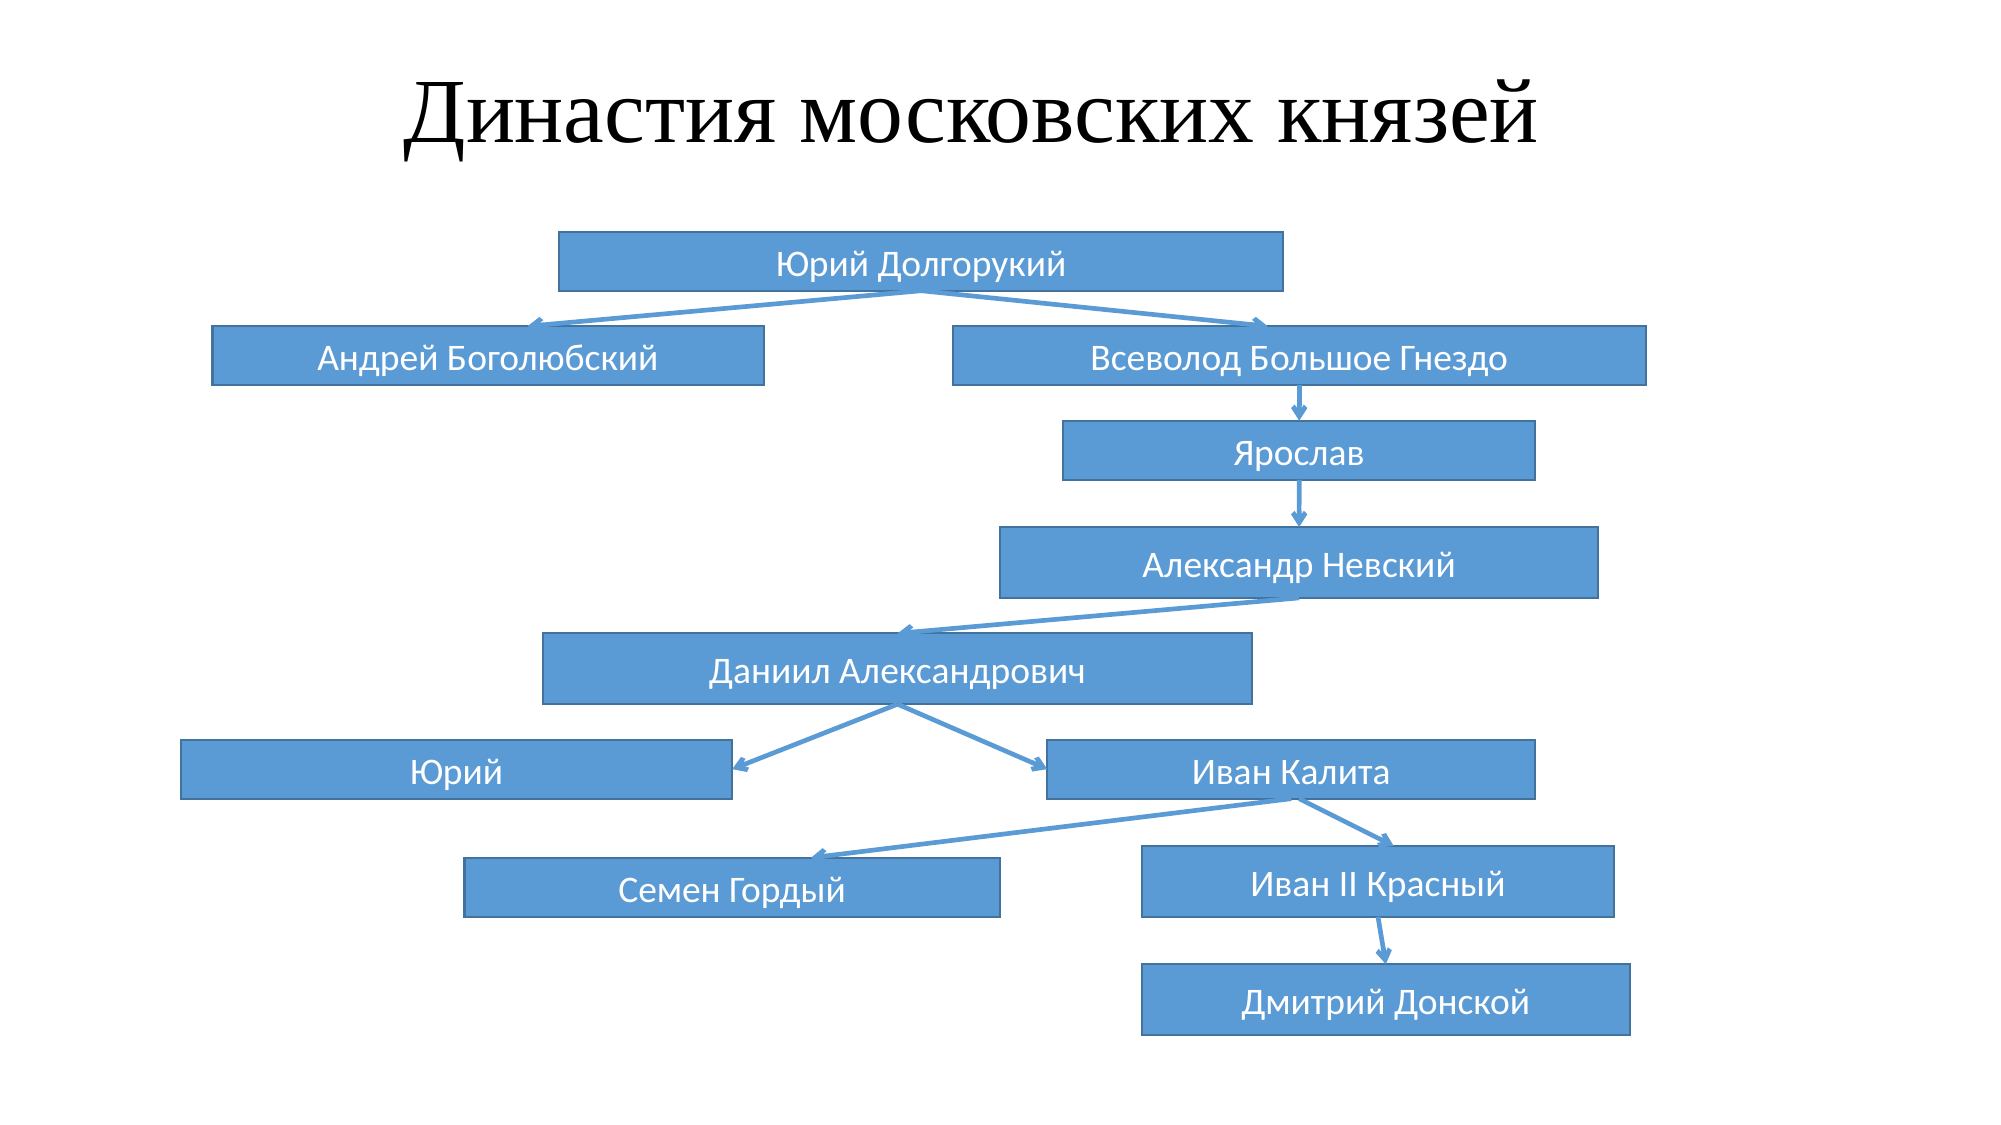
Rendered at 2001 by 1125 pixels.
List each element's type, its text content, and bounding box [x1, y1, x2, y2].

text_box Всеволод Большое Гнездо [952, 325, 1647, 386]
text_box Андрей Боголюбский [211, 325, 765, 386]
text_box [1299, 798, 1394, 846]
text_box Ярослав [1062, 420, 1536, 481]
text_box Иван II Красный [1141, 845, 1615, 918]
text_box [1377, 916, 1386, 965]
text_box Иван Калита [1046, 739, 1536, 800]
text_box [897, 597, 1300, 634]
text_box Даниил Александрович [542, 632, 1253, 705]
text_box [527, 290, 922, 327]
text_box Юрий Долгорукий [558, 231, 1284, 292]
text_box Александр Невский [999, 526, 1599, 599]
text_box Дмитрий Донской [1141, 963, 1631, 1036]
title Династия московских князей [99, 52, 1684, 173]
text_box Семен Гордый [463, 857, 1001, 918]
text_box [810, 798, 1292, 858]
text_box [897, 704, 1048, 770]
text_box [732, 704, 897, 770]
text_box Юрий [180, 739, 733, 800]
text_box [922, 290, 1268, 327]
